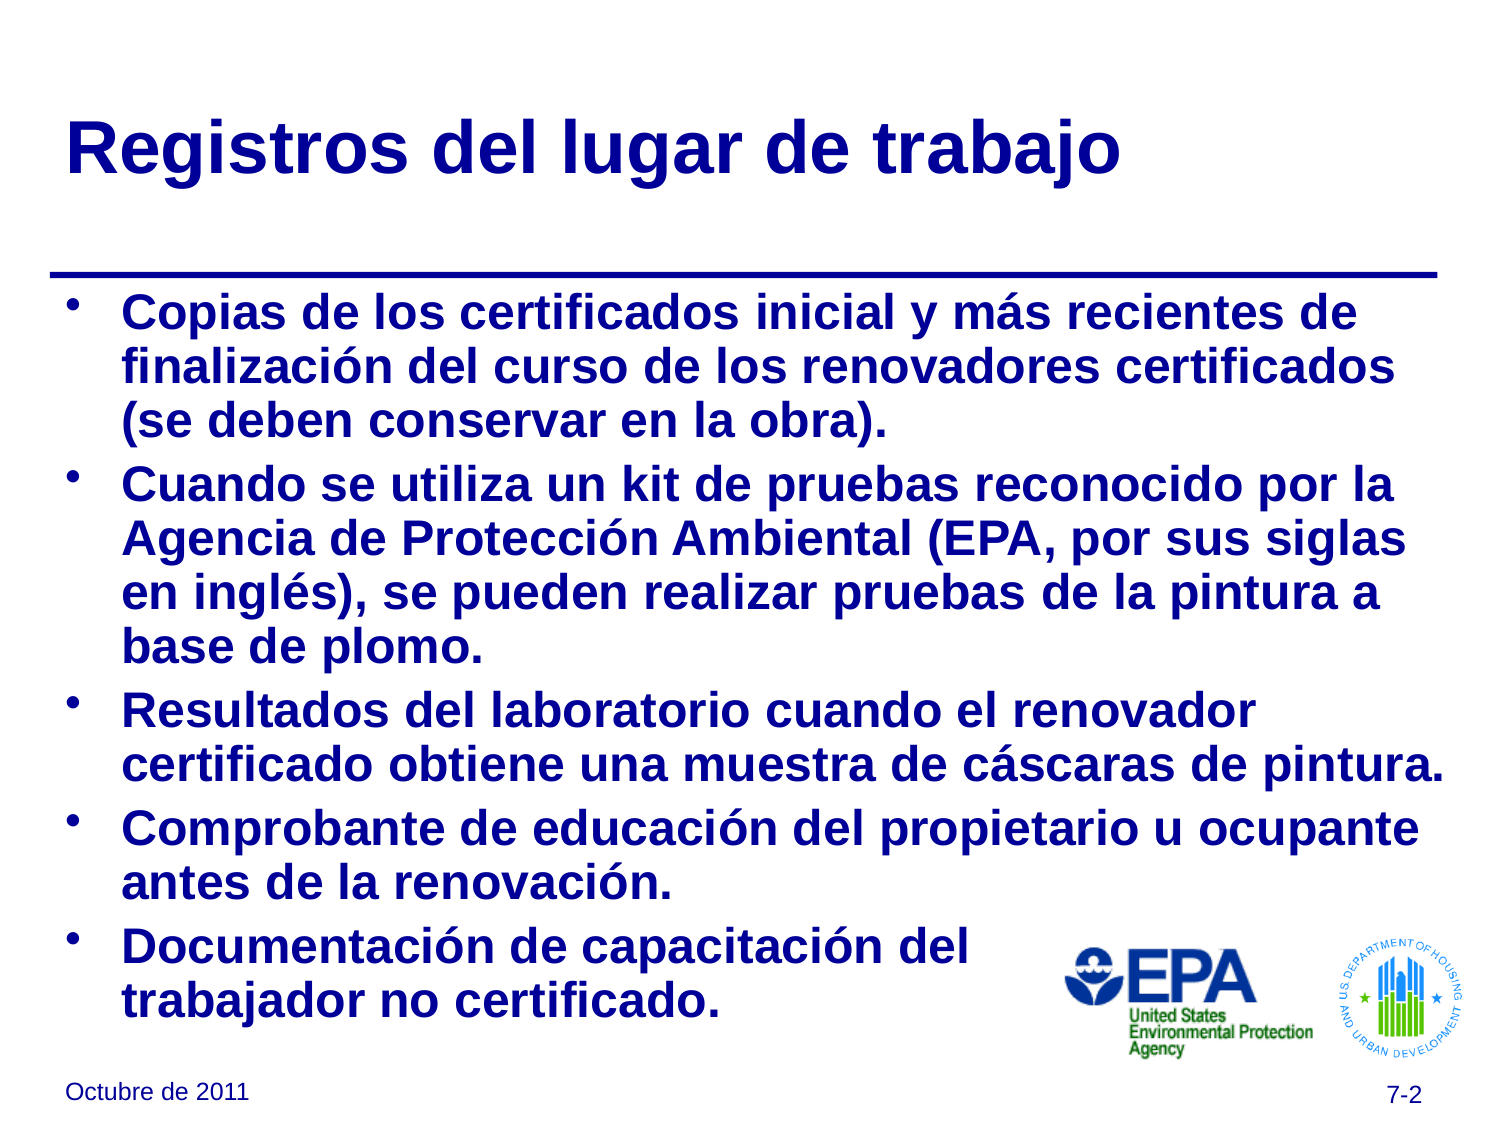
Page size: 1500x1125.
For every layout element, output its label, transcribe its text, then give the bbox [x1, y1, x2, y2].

picture [1337, 980, 1463, 1059]
slide_number 7-2 [1124, 1049, 1438, 1125]
picture [1062, 980, 1319, 1064]
list Copias de los certificados inicial y más recientes de finalización del curso de los renovadores certificados (se deben conservar en la obra). Cuando se utiliza un kit de pruebas reconocido por la Agencia de Protección Ambiental (EPA, por sus siglas en inglés), se pueden realizar pruebas de la pintura a base de plomo. Resultados del laboratorio cuando el renovador certificado obtiene una muestra de cáscaras de pintura. Comprobante de educación del propietario u ocupante antes de la renovación. Documentación de capacitación del trabajador no certificado. [49, 278, 1476, 980]
title Registros del lugar de trabajo [49, 49, 1438, 238]
slide_number Octubre de 2011 [49, 1049, 363, 1125]
